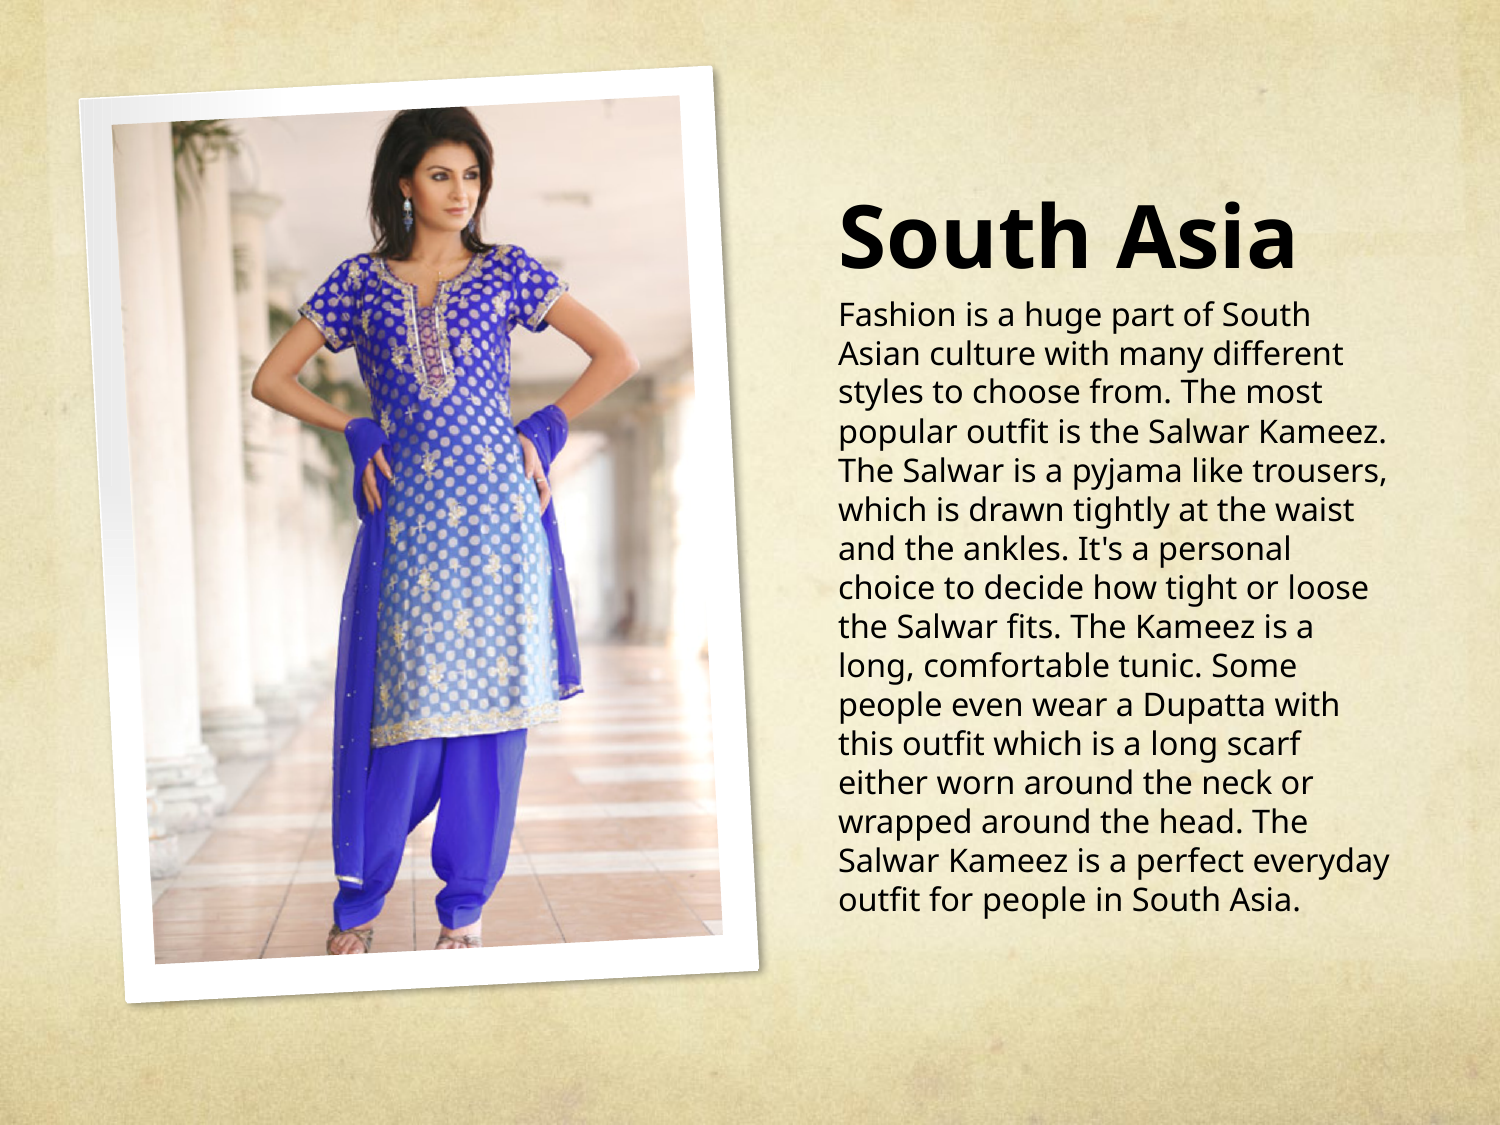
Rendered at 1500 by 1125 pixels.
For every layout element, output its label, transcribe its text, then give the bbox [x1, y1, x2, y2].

list Fashion is a huge part of South Asian culture with many different styles to choose from. The most popular outfit is the Salwar Kameez. The Salwar is a pyjama like trousers, which is drawn tightly at the waist and the ankles. It's a personal choice to decide how tight or loose the Salwar fits. The Kameez is a long, comfortable tunic. Some people even wear a Dupatta with this outfit which is a long scarf either worn around the neck or wrapped around the head. The Salwar Kameez is a perfect everyday outfit for people in South Asia. [823, 285, 1409, 965]
title South Asia [823, 95, 1409, 285]
picture [0, 0, 1500, 1125]
